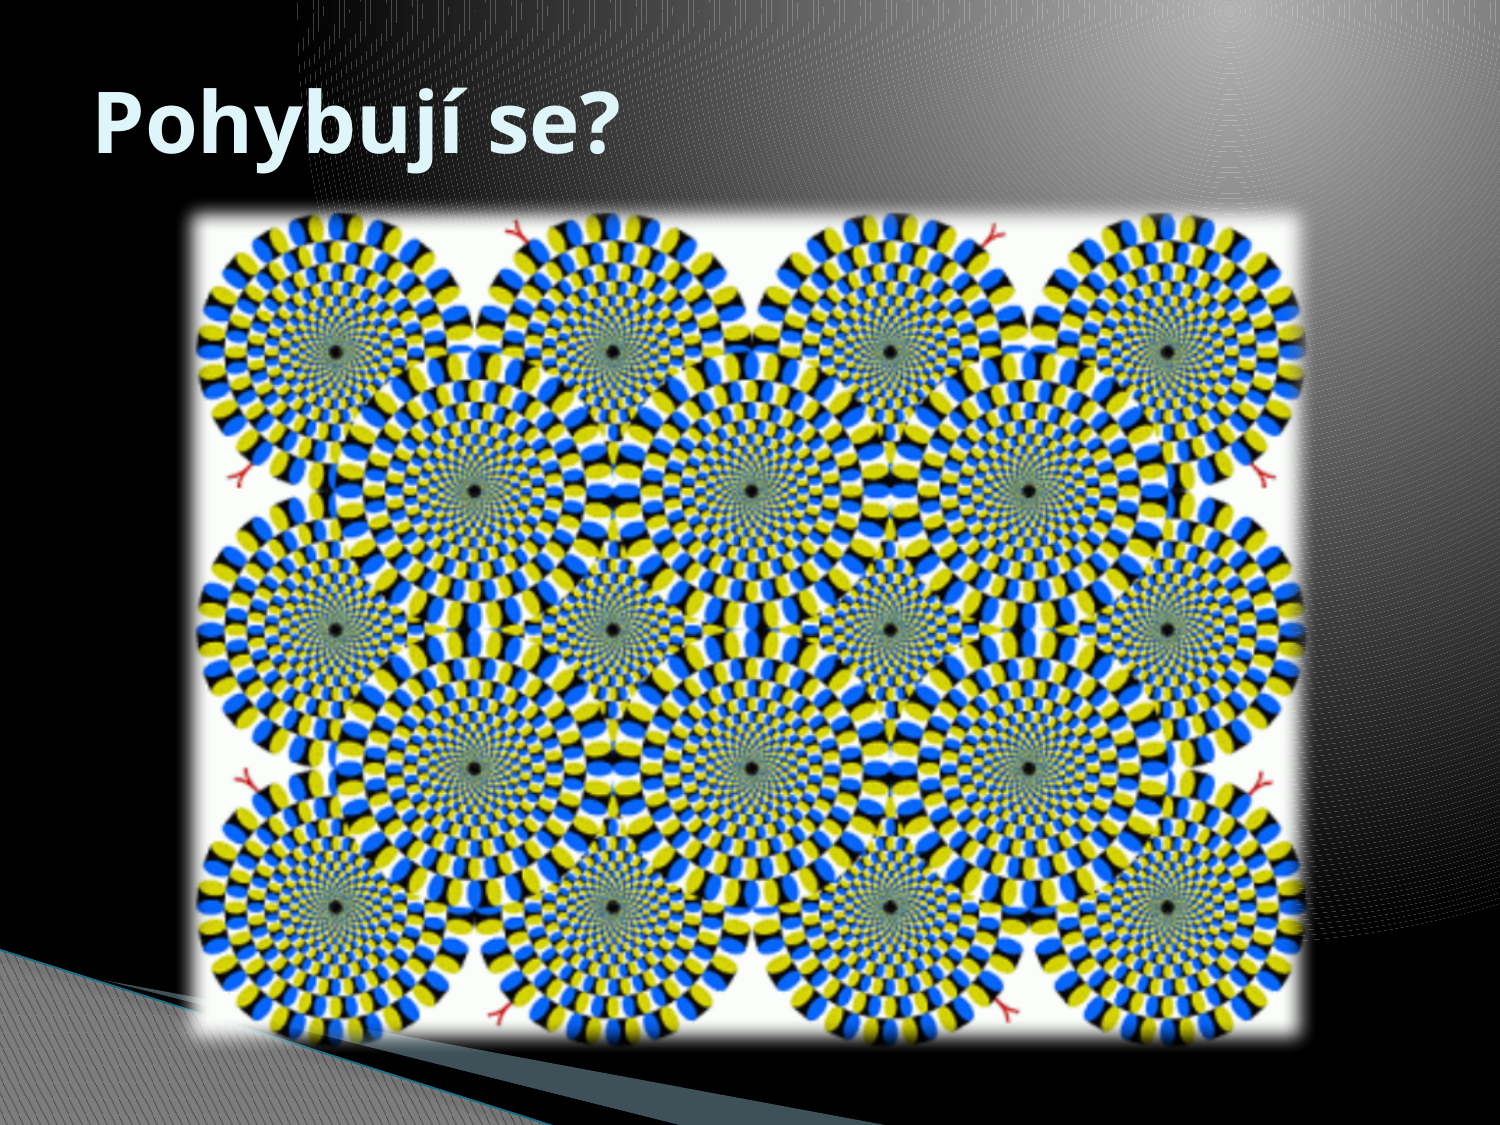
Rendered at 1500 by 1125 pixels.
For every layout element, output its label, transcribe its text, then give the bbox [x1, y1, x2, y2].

title Pohybují se? [76, 54, 1229, 185]
picture [0, 196, 1318, 1125]
